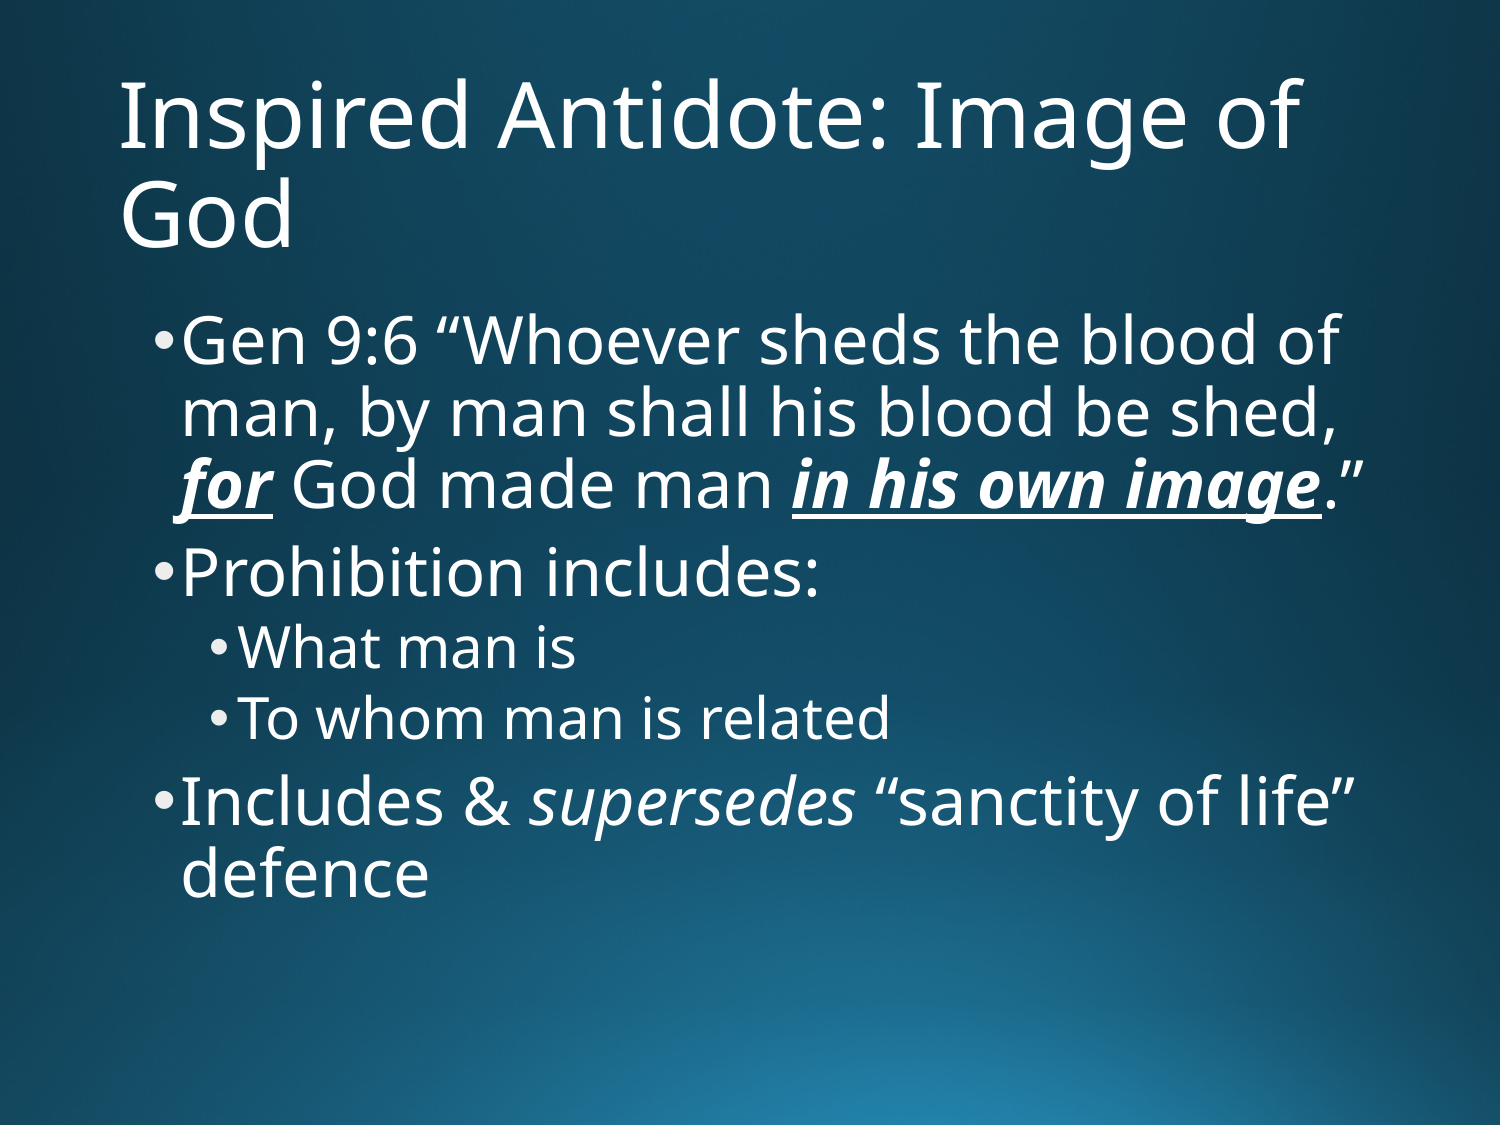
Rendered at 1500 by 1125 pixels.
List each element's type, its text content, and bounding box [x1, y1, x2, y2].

list Gen 9:6 “Whoever sheds the blood of man, by man shall his blood be shed, for God made man in his own image.” Prohibition includes: What man is To whom man is related Includes & supersedes “sanctity of life” defence [137, 299, 1397, 1014]
picture [0, 0, 1500, 1125]
title Inspired Antidote: Image of God [103, 59, 1397, 278]
